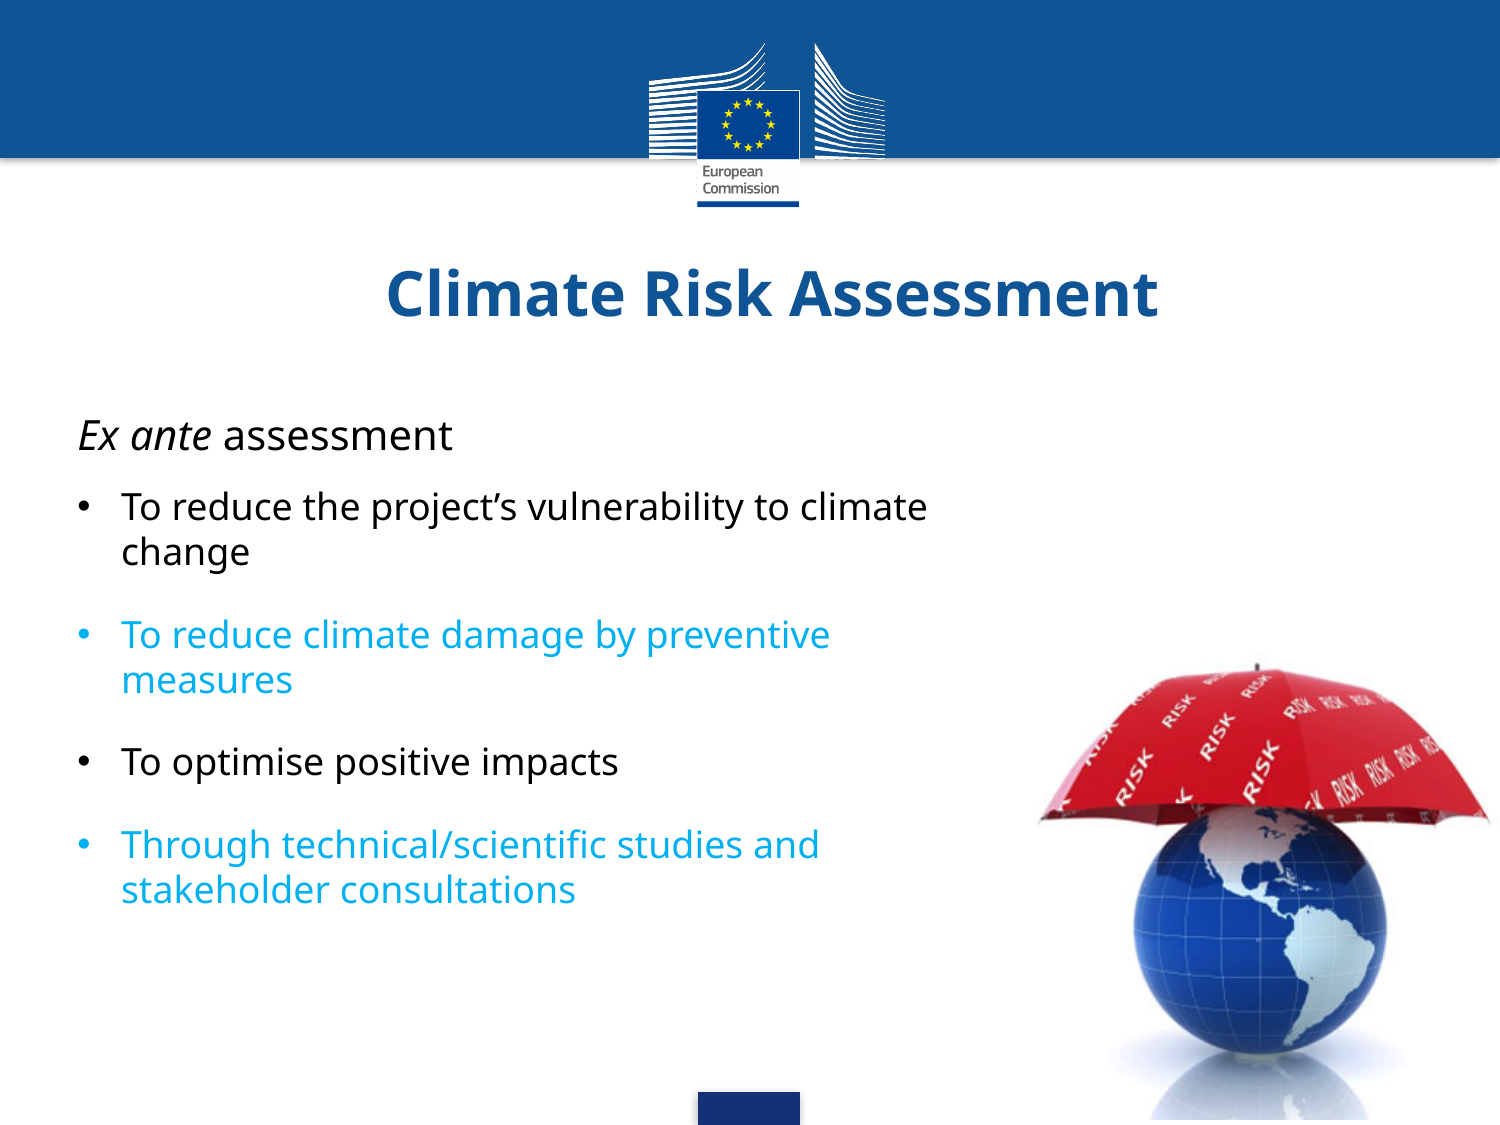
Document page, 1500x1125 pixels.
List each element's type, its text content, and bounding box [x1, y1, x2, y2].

picture [649, 42, 885, 190]
picture [1033, 653, 1500, 1121]
text_box Ex ante assessment To reduce the project’s vulnerability to climate change To reduce climate damage by preventive measures To optimise positive impacts Through technical/scientific studies and stakeholder consultations [62, 401, 1013, 999]
title Climate Risk Assessment [62, 190, 1425, 394]
